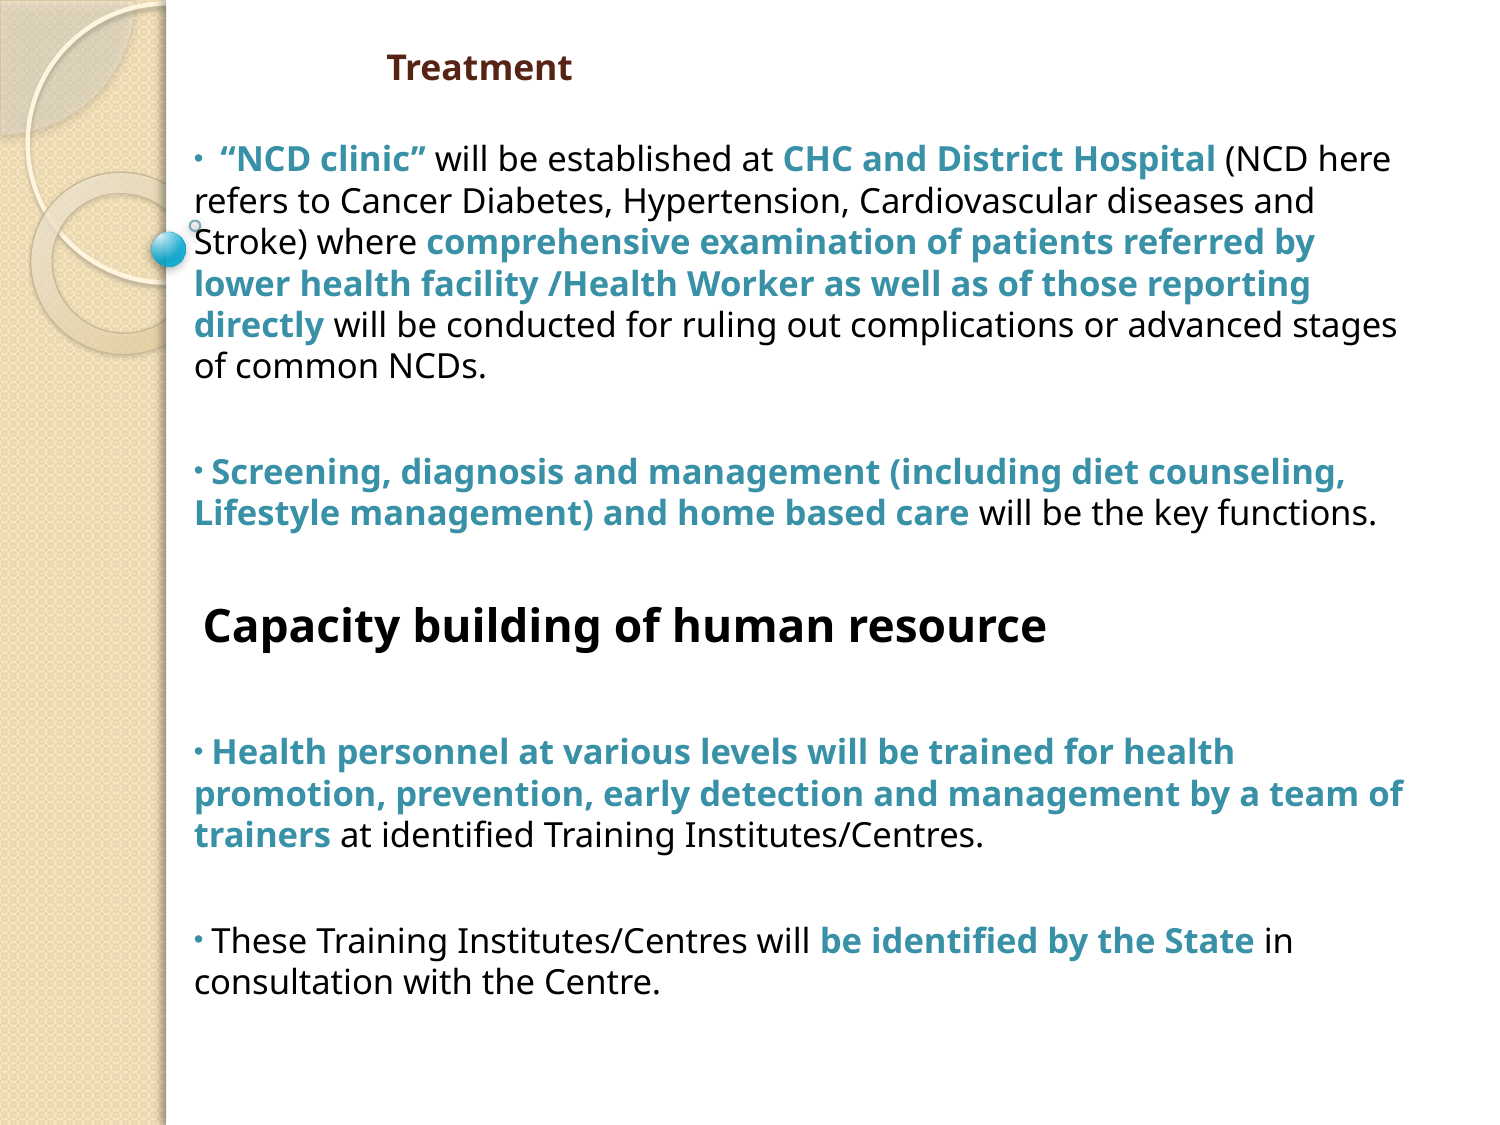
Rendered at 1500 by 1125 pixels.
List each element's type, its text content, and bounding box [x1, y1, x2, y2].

subtitle “NCD clinic’’ will be established at CHC and District Hospital (NCD here refers to Cancer Diabetes, Hypertension, Cardiovascular diseases and Stroke) where comprehensive examination of patients referred by lower health facility /Health Worker as well as of those reporting directly will be conducted for ruling out complications or advanced stages of common NCDs. Screening, diagnosis and management (including diet counseling, Lifestyle management) and home based care will be the key functions. Capacity building of human resource Health personnel at various levels will be trained for health promotion, prevention, early detection and management by a team of trainers at identified Training Institutes/Centres. These Training Institutes/Centres will be identified by the State in consultation with the Centre. [174, 137, 1425, 1063]
title Treatment [112, 37, 1388, 138]
